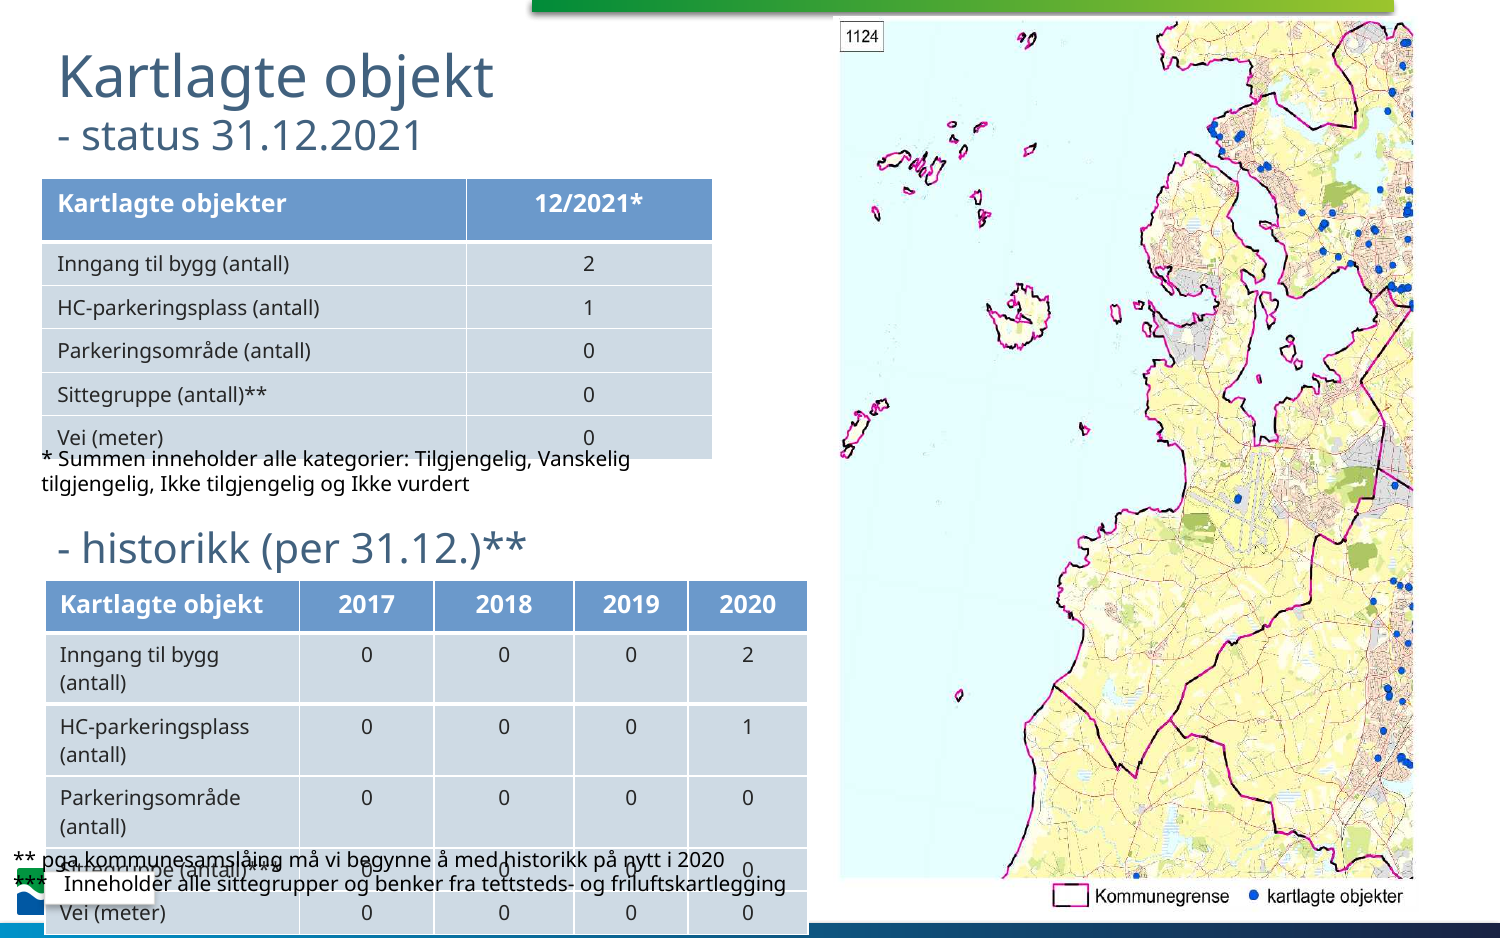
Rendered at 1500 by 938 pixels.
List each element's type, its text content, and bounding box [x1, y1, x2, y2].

table_cell Sittegruppe (antall)** [42, 373, 466, 415]
table_header 2017 [300, 581, 433, 631]
table_cell Vei (meter) [42, 416, 466, 438]
table_cell HC-parkeringsplass (antall) [46, 706, 299, 775]
table_cell 0 [802, 849, 807, 890]
table_cell 0 [435, 777, 573, 838]
table_cell 1 [467, 286, 712, 328]
table_header 2018 [435, 581, 573, 631]
table_header Kartlagte objekter [42, 179, 466, 240]
table_cell 0 [300, 635, 433, 702]
text_box Kartlagte objekt - status 31.12.2021 [42, 24, 828, 167]
table_cell 0 [435, 635, 573, 702]
table_cell 2 [689, 635, 807, 702]
table_cell 0 [300, 777, 433, 838]
table_header Kartlagte objekt [46, 581, 299, 631]
table_header 12/2021* [467, 179, 712, 240]
table_header 2020 [689, 581, 807, 631]
table_cell 0 [575, 777, 687, 838]
table_cell Inngang til bygg (antall) [46, 635, 299, 702]
table_cell 0 [300, 904, 433, 934]
table_cell 0 [689, 777, 807, 847]
table_header 2019 [575, 581, 687, 631]
text_box - historikk (per 31.12.)** [42, 496, 828, 580]
table_cell HC-parkeringsplass (antall) [42, 286, 466, 328]
table_cell 0 [435, 904, 573, 934]
picture [833, 16, 1419, 913]
table_cell 0 [467, 416, 712, 459]
table_cell Vei (meter) [46, 904, 299, 934]
table_cell 0 [467, 373, 712, 415]
text_box ** pga kommunesamslåing må vi begynne å med historikk på nytt i 2020 *** Inneholder alle sittegrupper og benker fra tettsteds- og friluftskartlegging [0, 838, 802, 904]
table_cell Inngang til bygg (antall) [42, 244, 466, 285]
table_cell Parkeringsområde (antall) [42, 329, 466, 372]
table_cell 0 [575, 635, 687, 702]
table_cell 0 [467, 329, 712, 372]
table_cell 0 [575, 706, 687, 775]
text_box * Summen inneholder alle kategorier: Tilgjengelig, Vanskelig tilgjengelig, Ikke tilgjengelig og Ikke vurdert [26, 438, 711, 504]
table_cell 0 [689, 892, 807, 934]
table_cell 1 [689, 706, 807, 775]
table_cell 0 [300, 706, 433, 775]
table_cell 0 [435, 706, 573, 775]
table_cell Parkeringsområde (antall) [46, 777, 299, 838]
table_cell 2 [467, 244, 712, 285]
table_cell 0 [575, 904, 687, 934]
